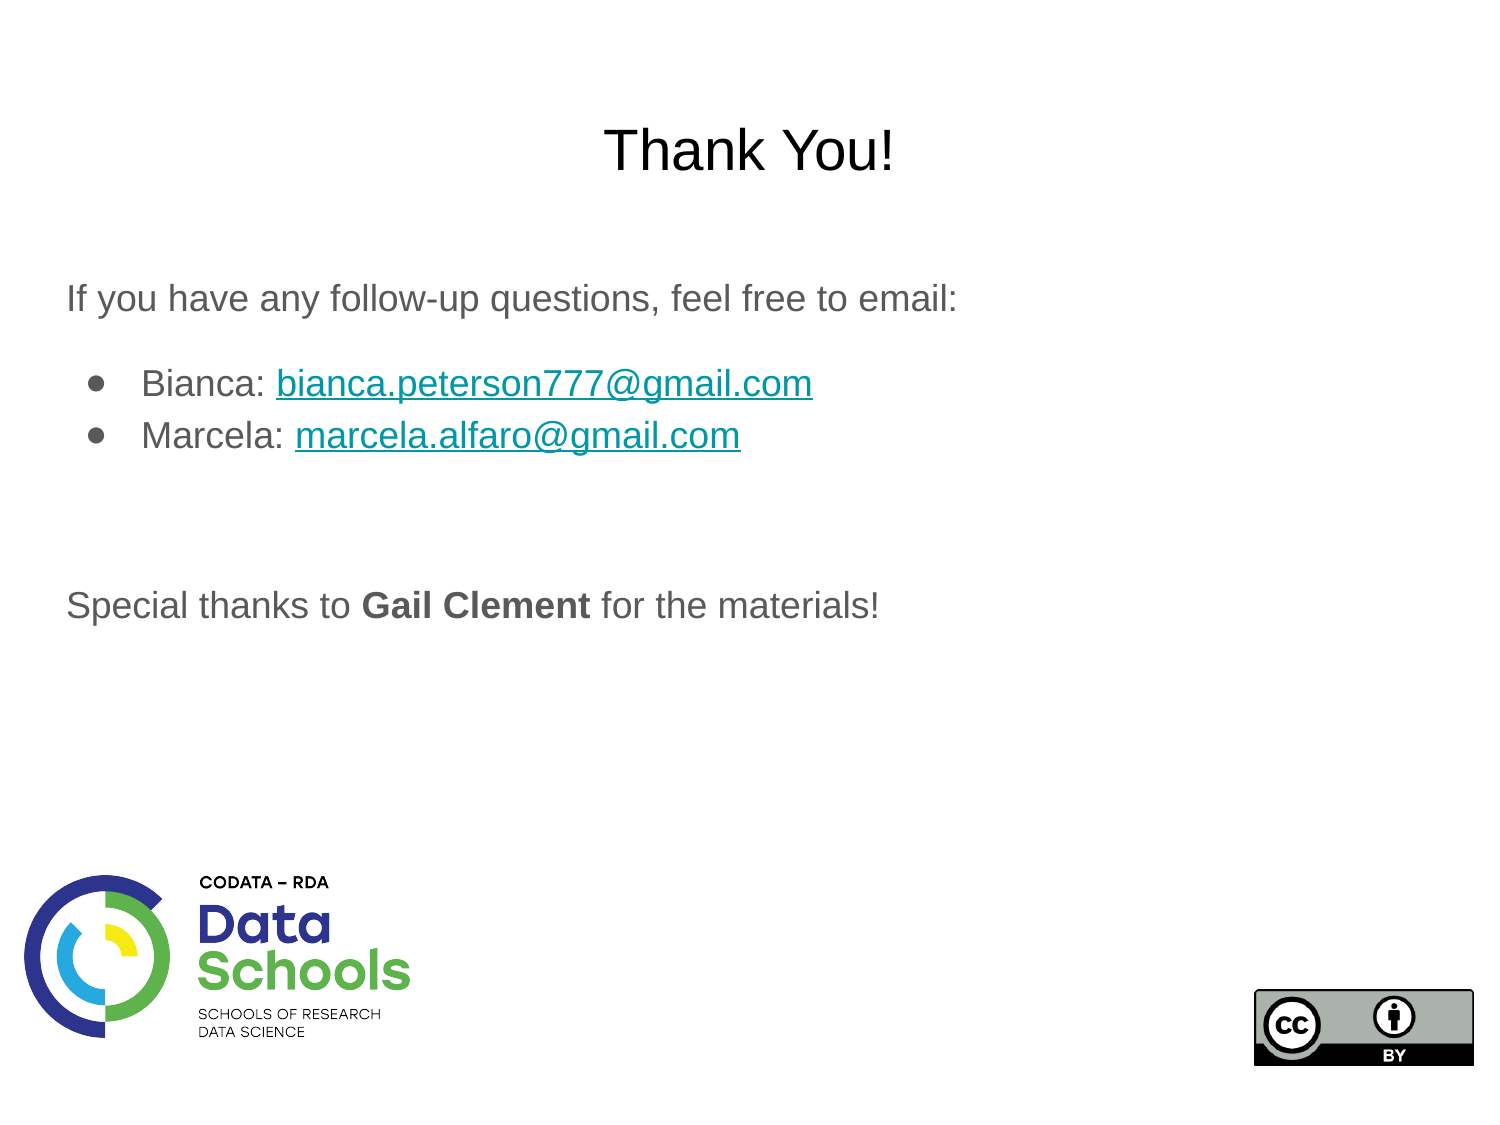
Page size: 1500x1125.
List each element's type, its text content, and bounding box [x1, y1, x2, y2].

title Thank You! [51, 97, 1449, 223]
list If you have any follow-up questions, feel free to email: Bianca: bianca.peterson777@gmail.com Marcela: marcela.alfaro@gmail.com Special thanks to Gail Clement for the materials! [51, 252, 1418, 828]
picture [1254, 988, 1474, 1066]
picture [24, 875, 411, 1038]
